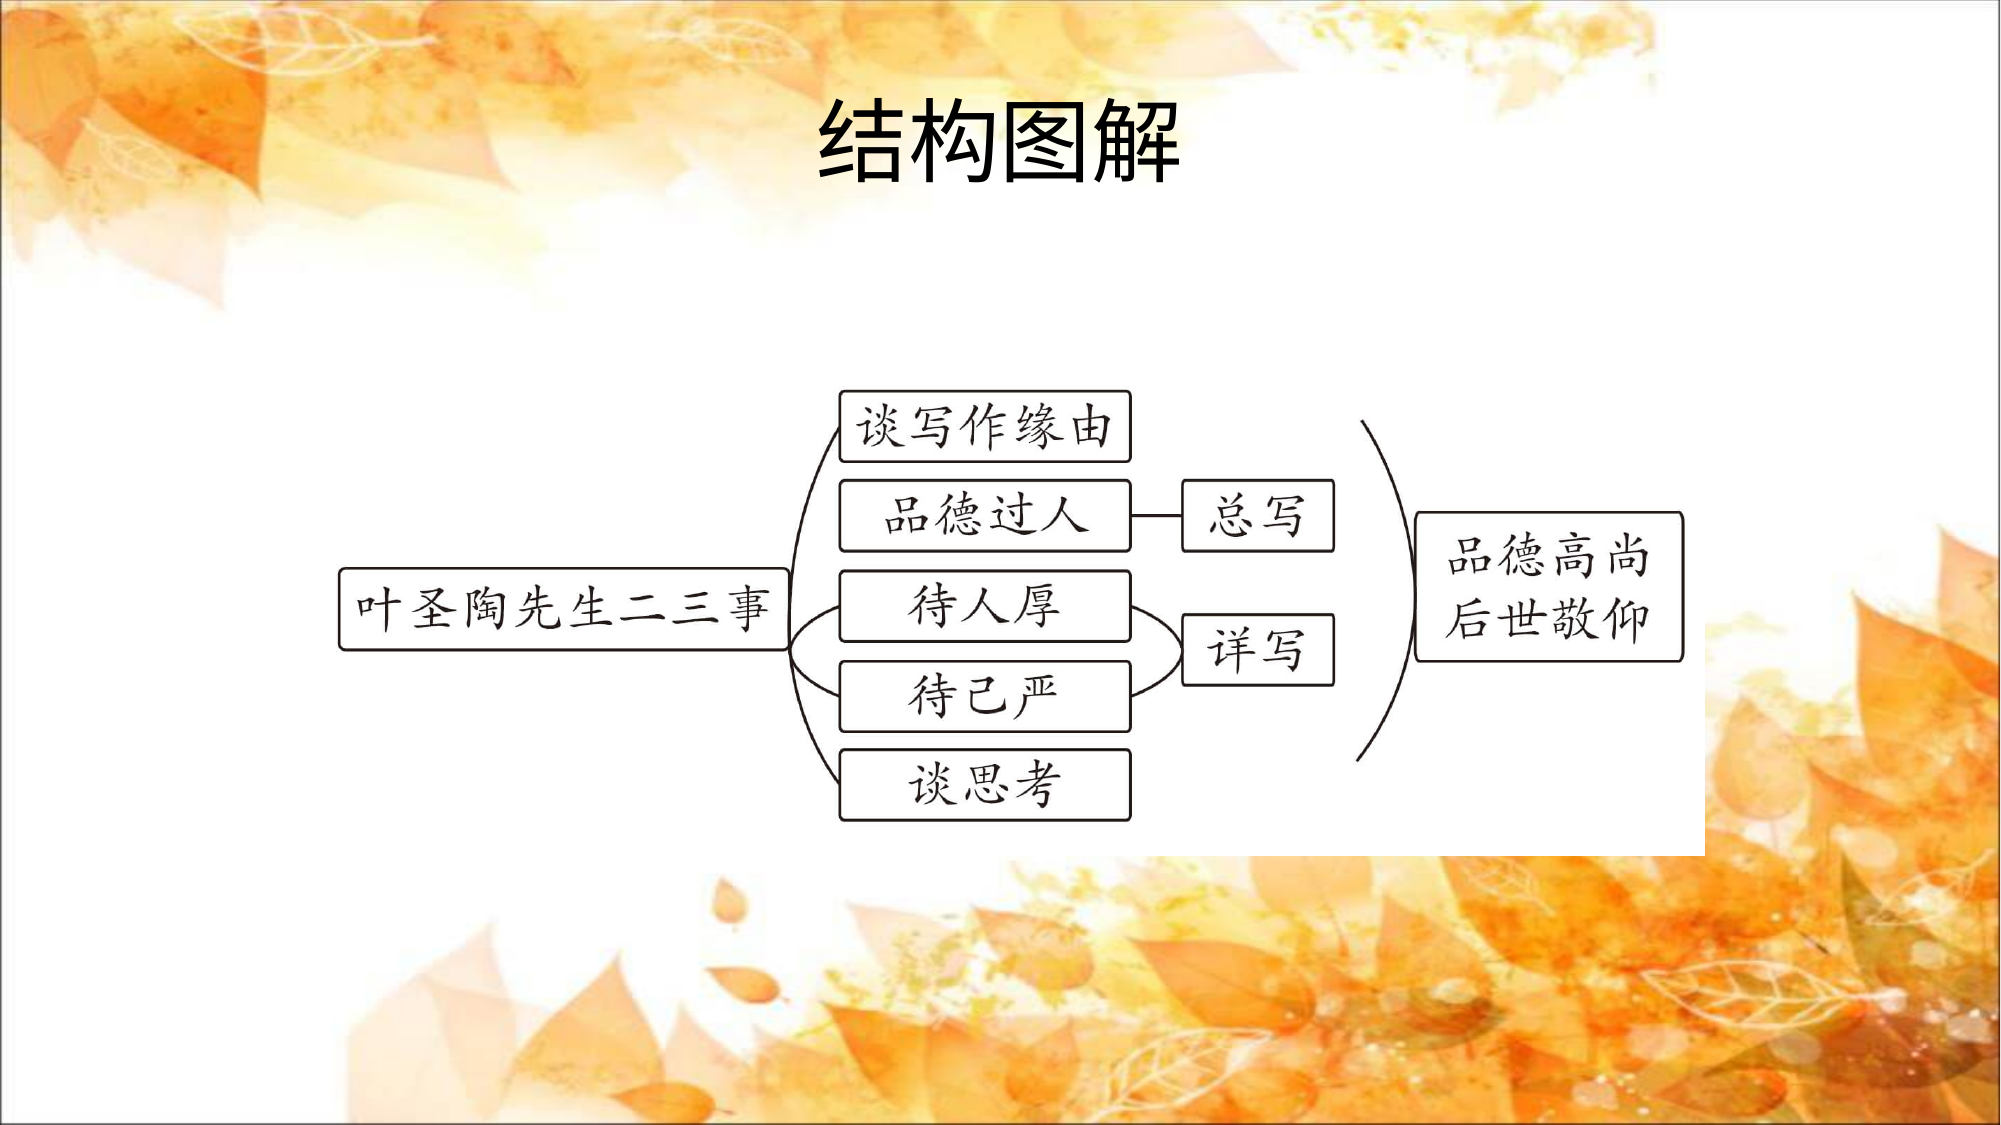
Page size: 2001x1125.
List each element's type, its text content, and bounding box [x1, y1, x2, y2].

picture [0, 0, 2001, 1125]
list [308, 351, 1705, 856]
title 结构图解 [99, 45, 1900, 233]
